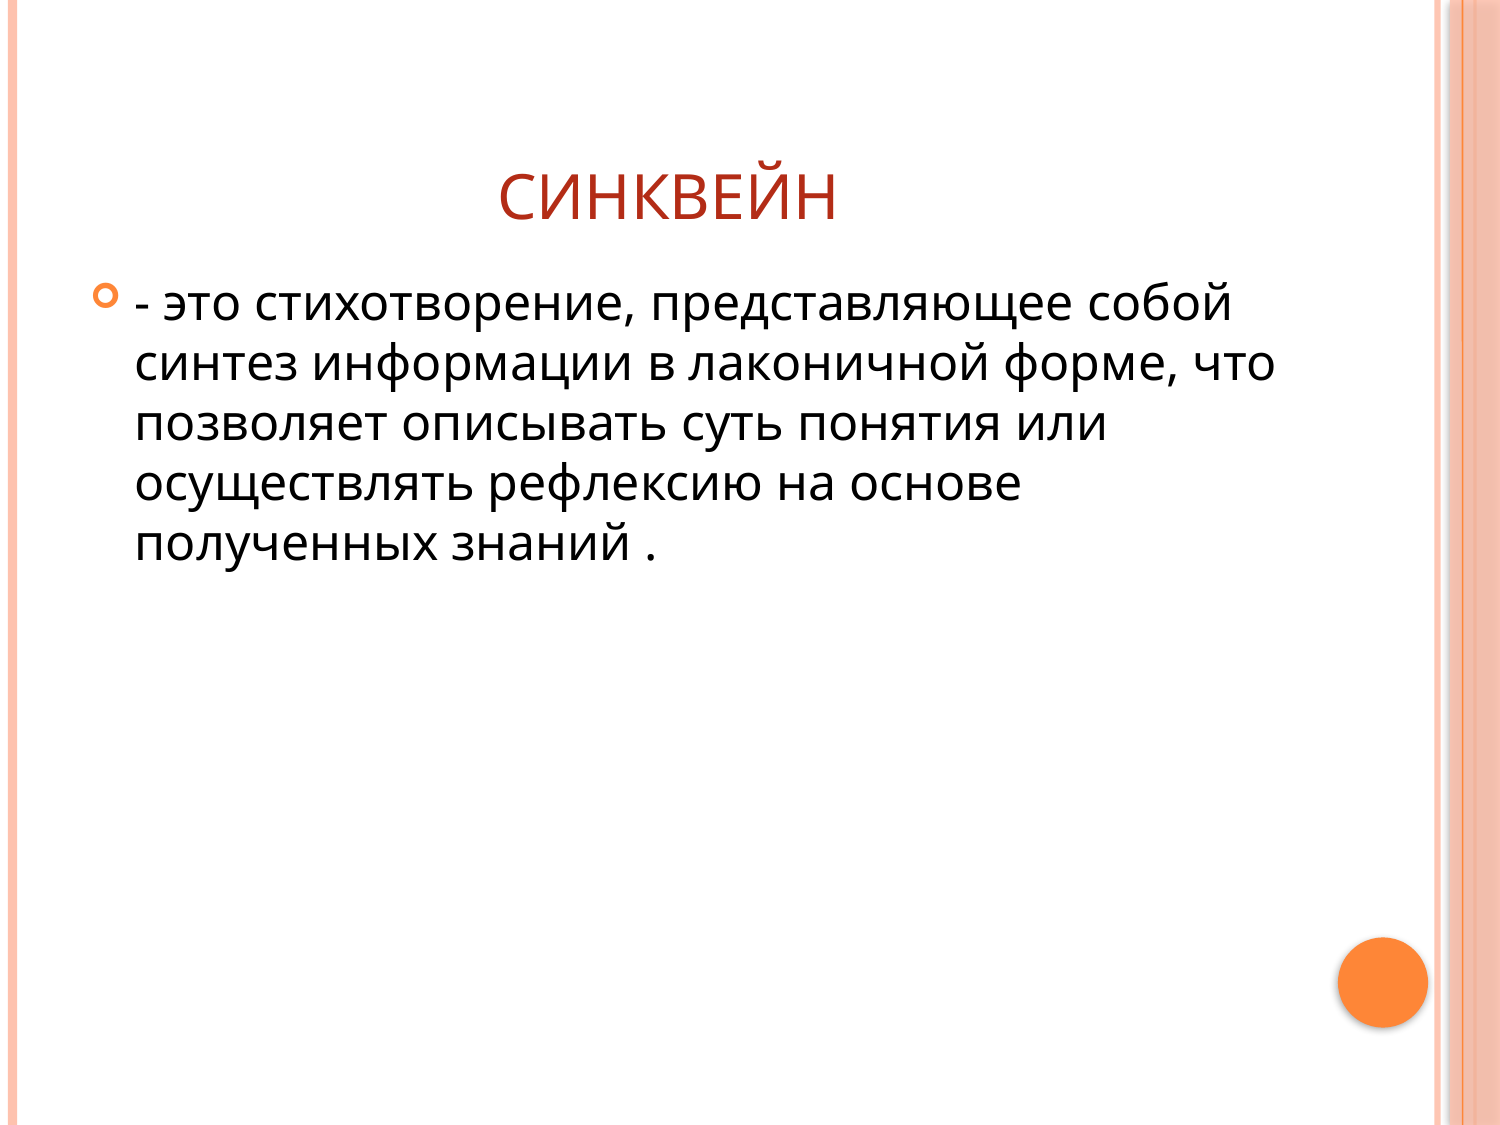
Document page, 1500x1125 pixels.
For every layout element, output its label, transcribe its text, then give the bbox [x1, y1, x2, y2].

title Синквейн [75, 52, 1263, 240]
list - это стихотворение, представляющее собой синтез информации в лаконичной форме, что позволяет описывать суть понятия или осуществлять рефлексию на основе полученных знаний . [74, 262, 1301, 1063]
